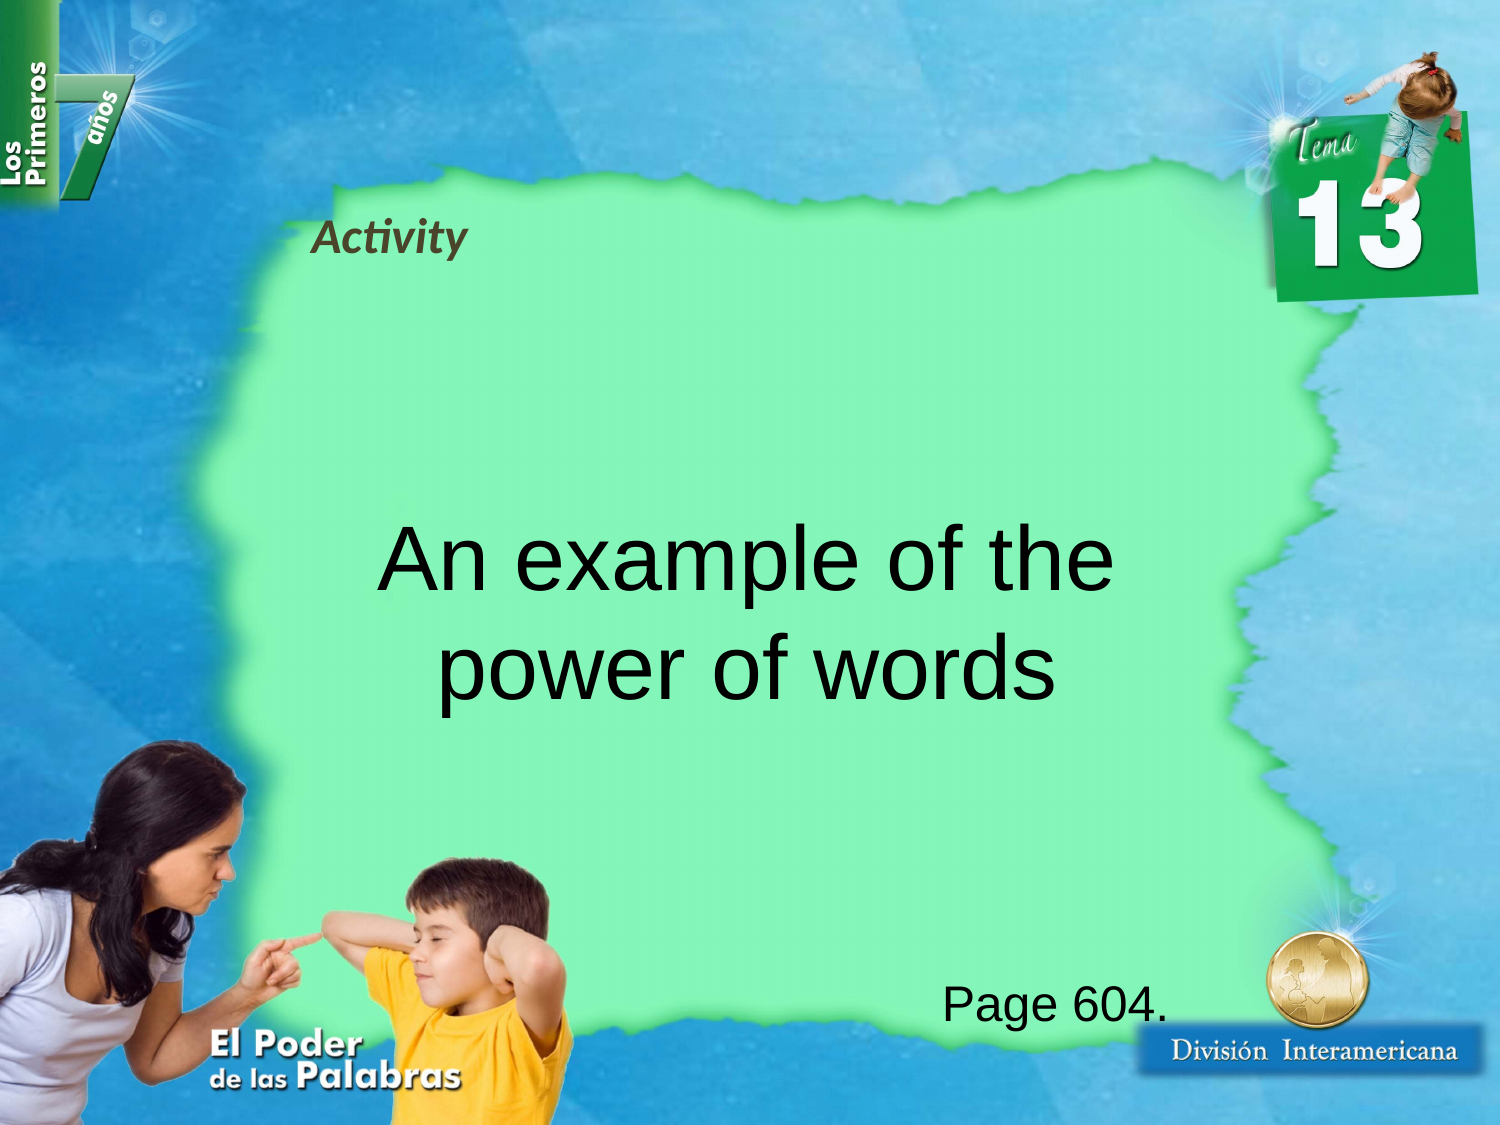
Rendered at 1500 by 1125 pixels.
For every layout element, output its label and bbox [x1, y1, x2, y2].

text_box [265, 195, 1234, 1040]
picture [0, 0, 1500, 1125]
